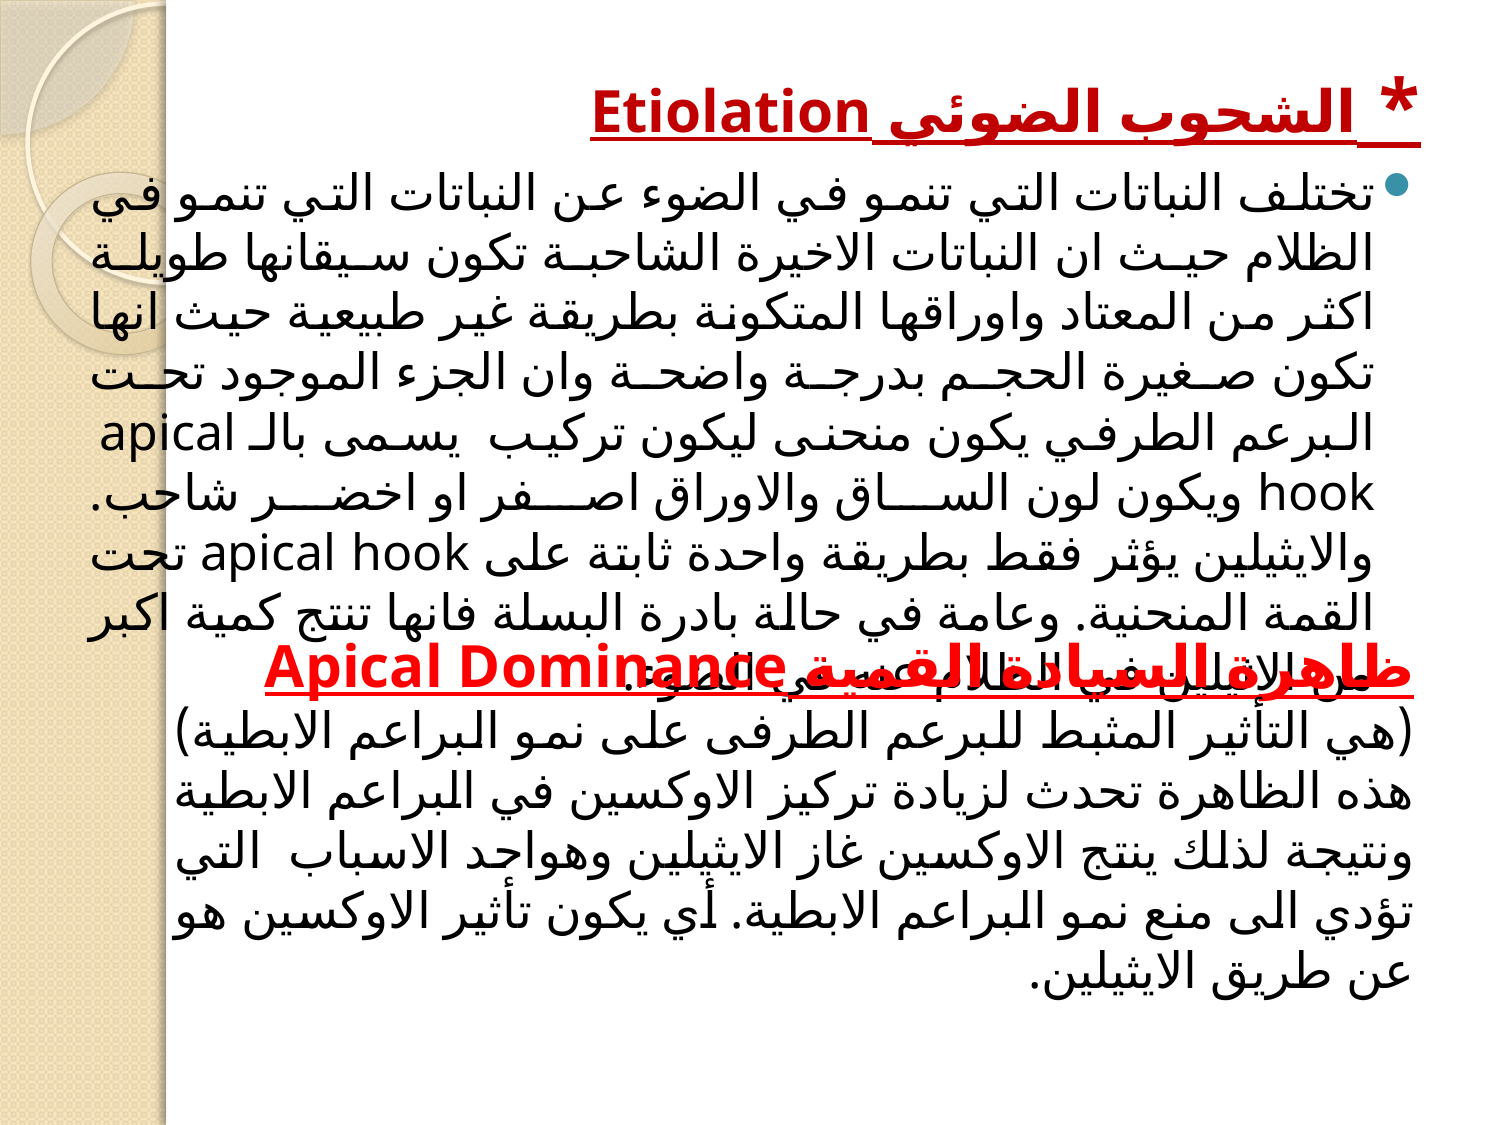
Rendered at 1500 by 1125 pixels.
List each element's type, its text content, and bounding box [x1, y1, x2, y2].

text_box ظاهرة السيادة القمية Apical Dominance (هي التأثير المثبط للبرعم الطرفى على نمو البراعم الابطية) هذه الظاهرة تحدث لزيادة تركيز الاوكسين في البراعم الابطية ونتيجة لذلك ينتج الاوكسين غاز الايثيلين وهواحد الاسباب التي تؤدي الى منع نمو البراعم الابطية. أي يكون تأثير الاوكسين هو عن طريق الايثيلين. [159, 621, 1430, 1007]
list * الشحوب الضوئي Etiolation تختلف النباتات التي تنمو في الضوء عن النباتات التي تنمو في الظلام حيث ان النباتات الاخيرة الشاحبة تكون سيقانها طويلة اكثر من المعتاد واوراقها المتكونة بطريقة غير طبيعية حيث انها تكون صغيرة الحجم بدرجة واضحة وان الجزء الموجود تحت البرعم الطرفي يكون منحنى ليكون تركيب يسمى بالـ apical hook ويكون لون الساق والاوراق اصفر او اخضر شاحب. والايثيلين يؤثر فقط بطريقة واحدة ثابتة على apical hook تحت القمة المنحنية. وعامة في حالة بادرة البسلة فانها تنتج كمية اكبر من الاثيلين في الظلام عنه في الضوء. [75, 50, 1450, 1005]
